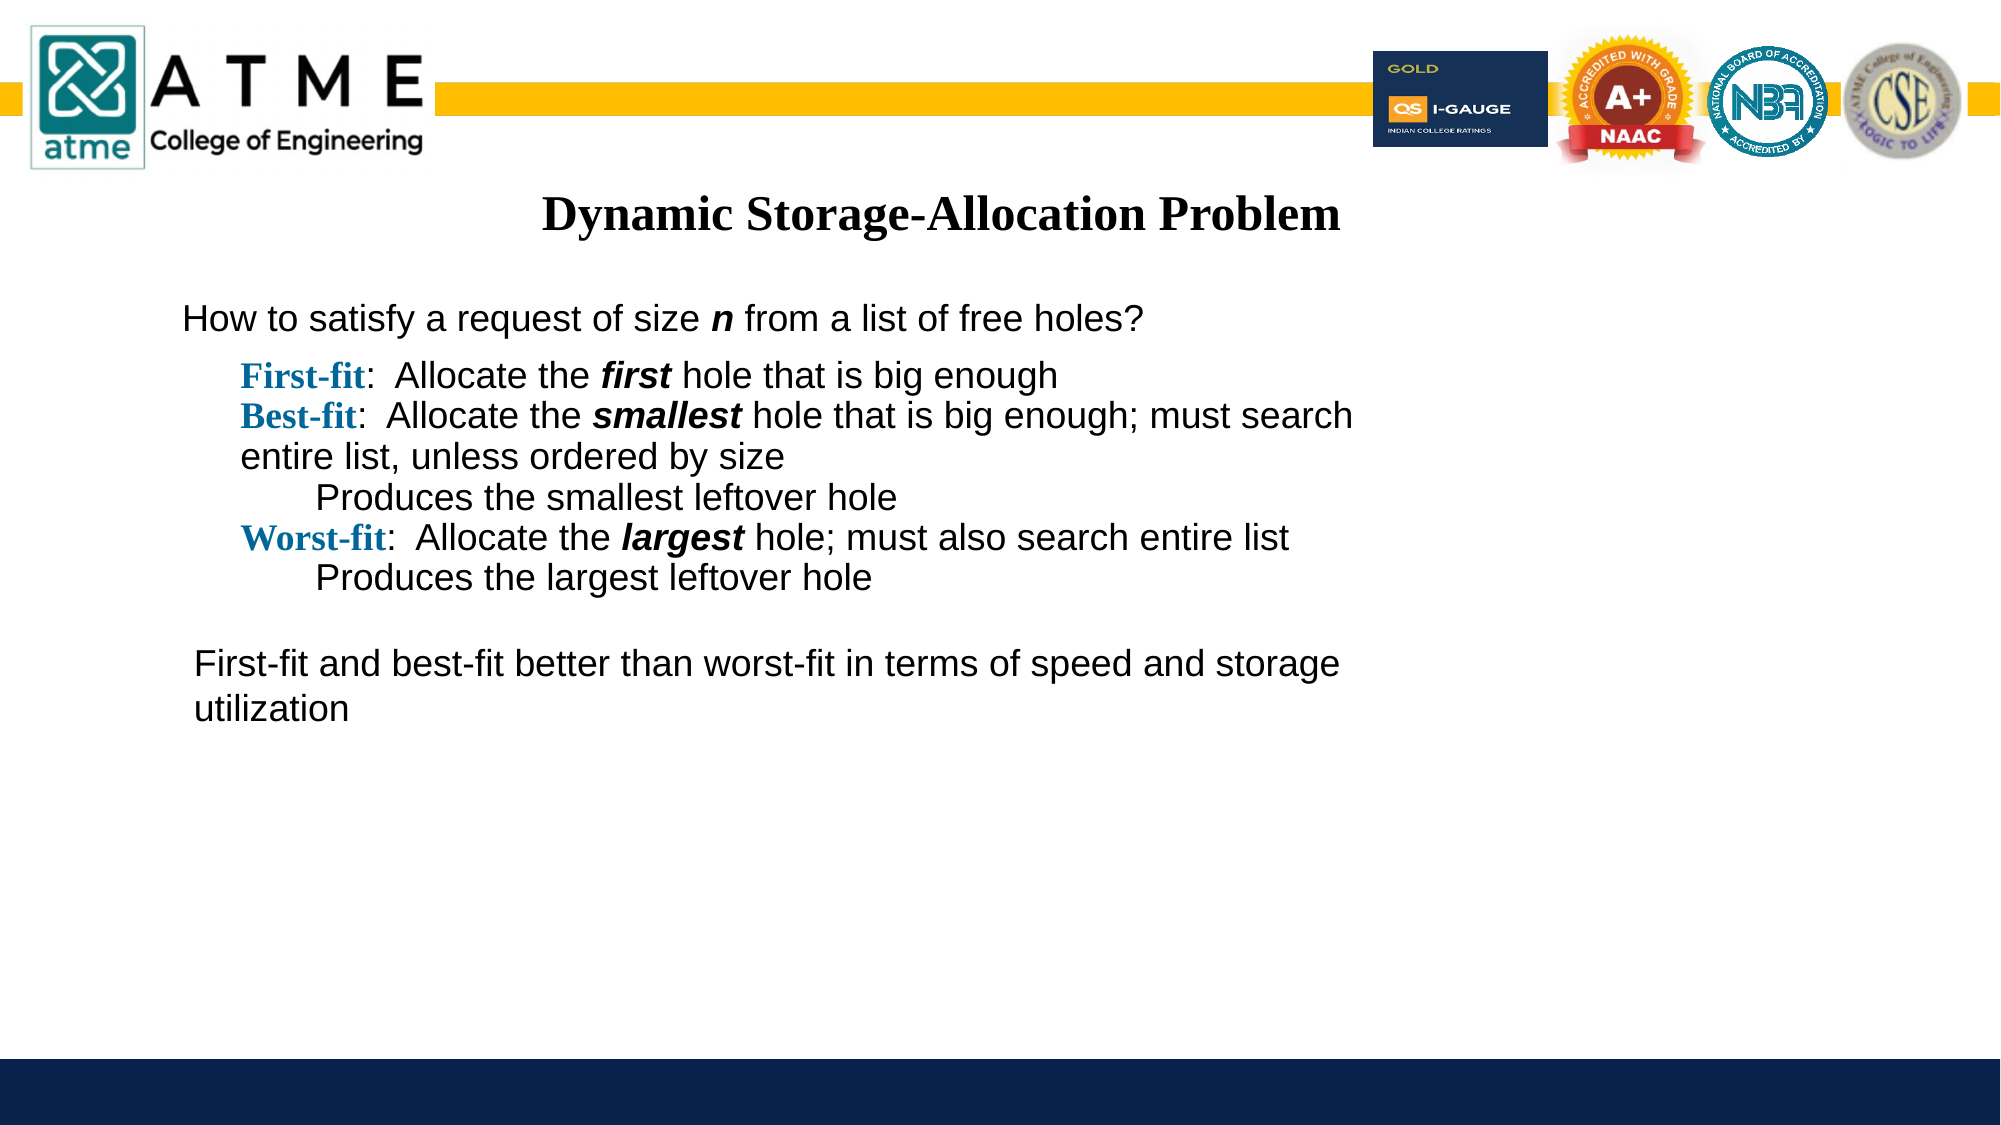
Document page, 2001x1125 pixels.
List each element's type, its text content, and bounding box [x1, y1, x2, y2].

picture [1373, 20, 1828, 172]
picture [22, 15, 435, 178]
list First-fit: Allocate the first hole that is big enough Best-fit: Allocate the smallest hole that is big enough; must search entire list, unless ordered by size Produces the smallest leftover hole Worst-fit: Allocate the largest hole; must also search entire list Produces the largest leftover hole [225, 348, 1375, 777]
text_box How to satisfy a request of size n from a list of free holes? [167, 222, 1160, 347]
text_box First-fit and best-fit better than worst-fit in terms of speed and storage utilization [179, 631, 1364, 737]
title Dynamic Storage-Allocation Problem [527, 172, 1803, 268]
picture [0, 1059, 2001, 1125]
picture [1840, 26, 1968, 176]
